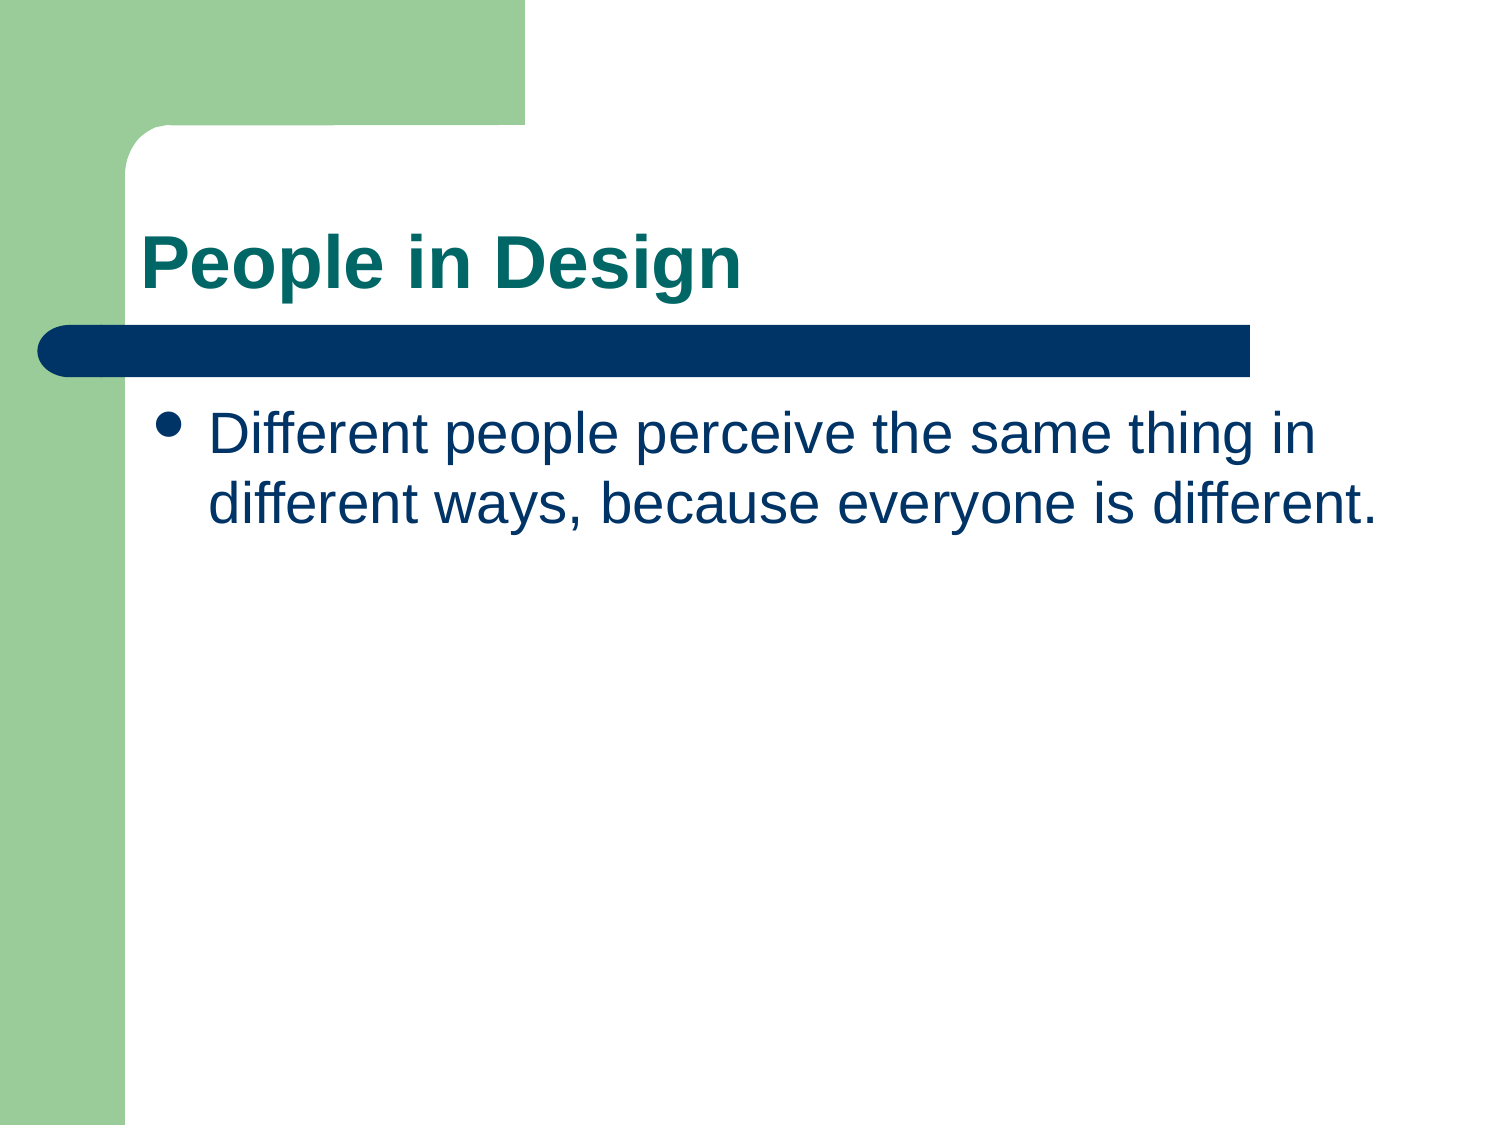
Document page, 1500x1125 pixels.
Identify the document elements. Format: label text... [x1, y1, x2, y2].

title People in Design [124, 124, 1426, 313]
list Different people perceive the same thing in different ways, because everyone is different. [137, 387, 1400, 999]
